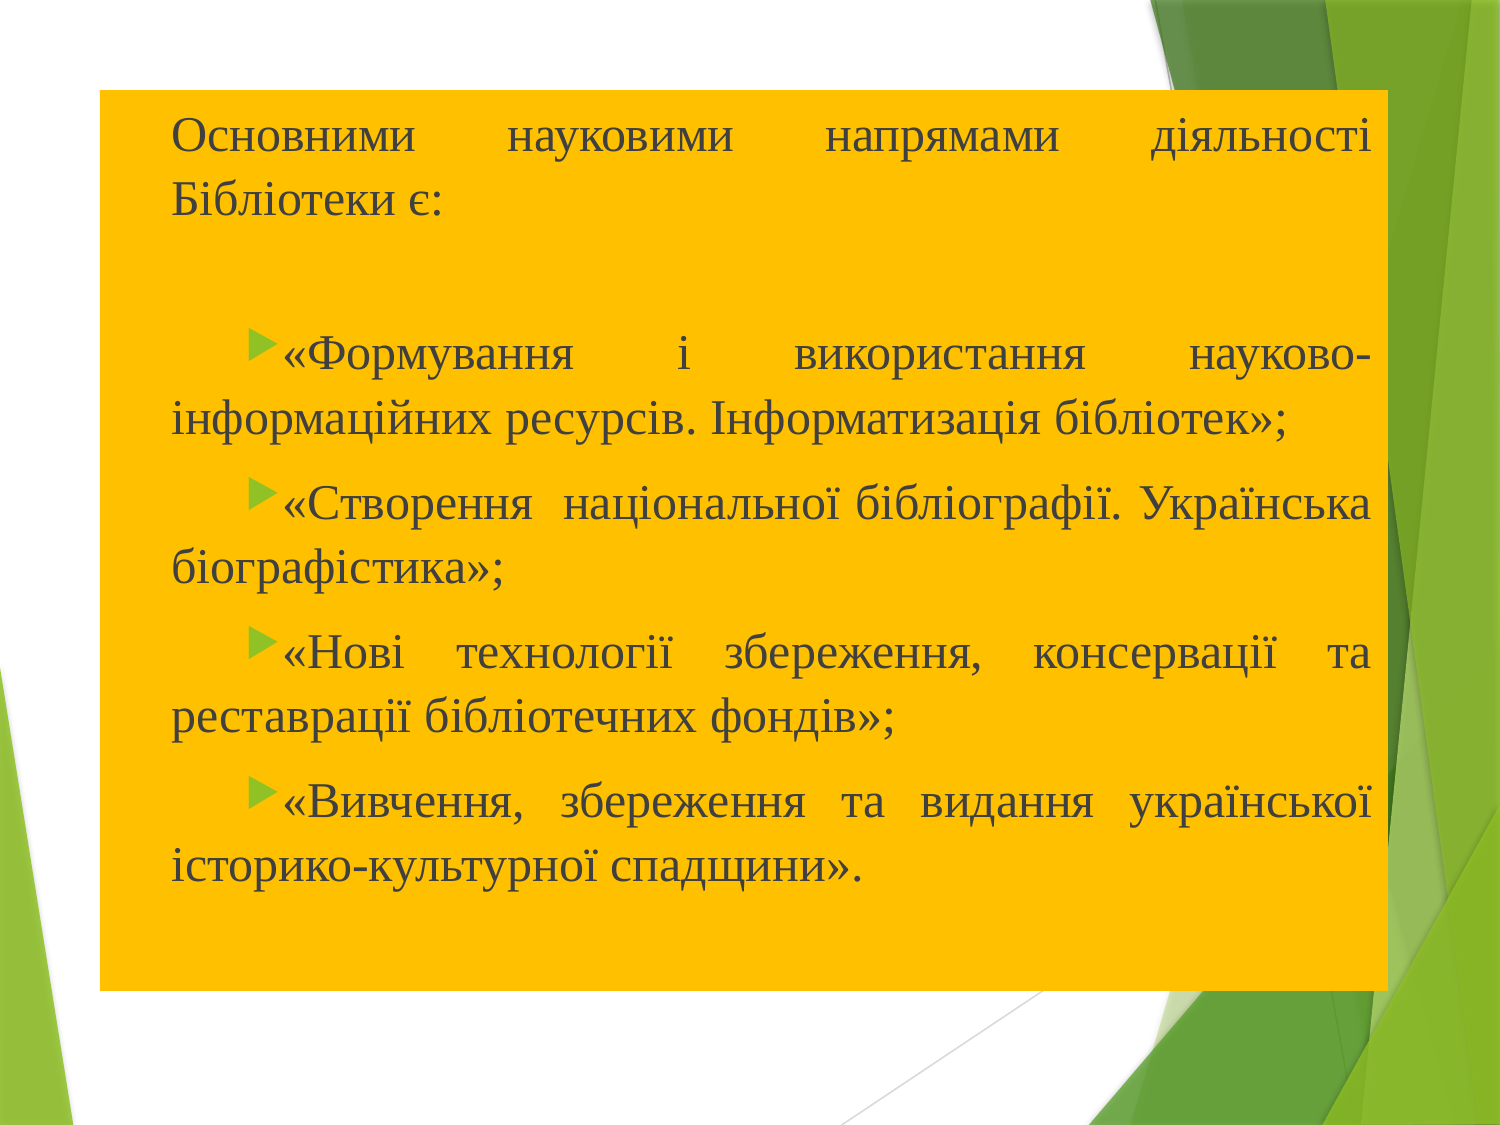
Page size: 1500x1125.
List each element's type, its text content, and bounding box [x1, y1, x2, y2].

list Основними науковими напрямами діяльності Бібліотеки є: «Формування і використання науково-інформаційних ресурсів. Інформатизація бібліотек»; «Створення національної бібліографії. Українська біографістика»; «Нові технології збереження, консервації та реставрації бібліотечних фондів»; «Вивчення, збереження та видання української історико-культурної спадщини». [99, 90, 1388, 991]
